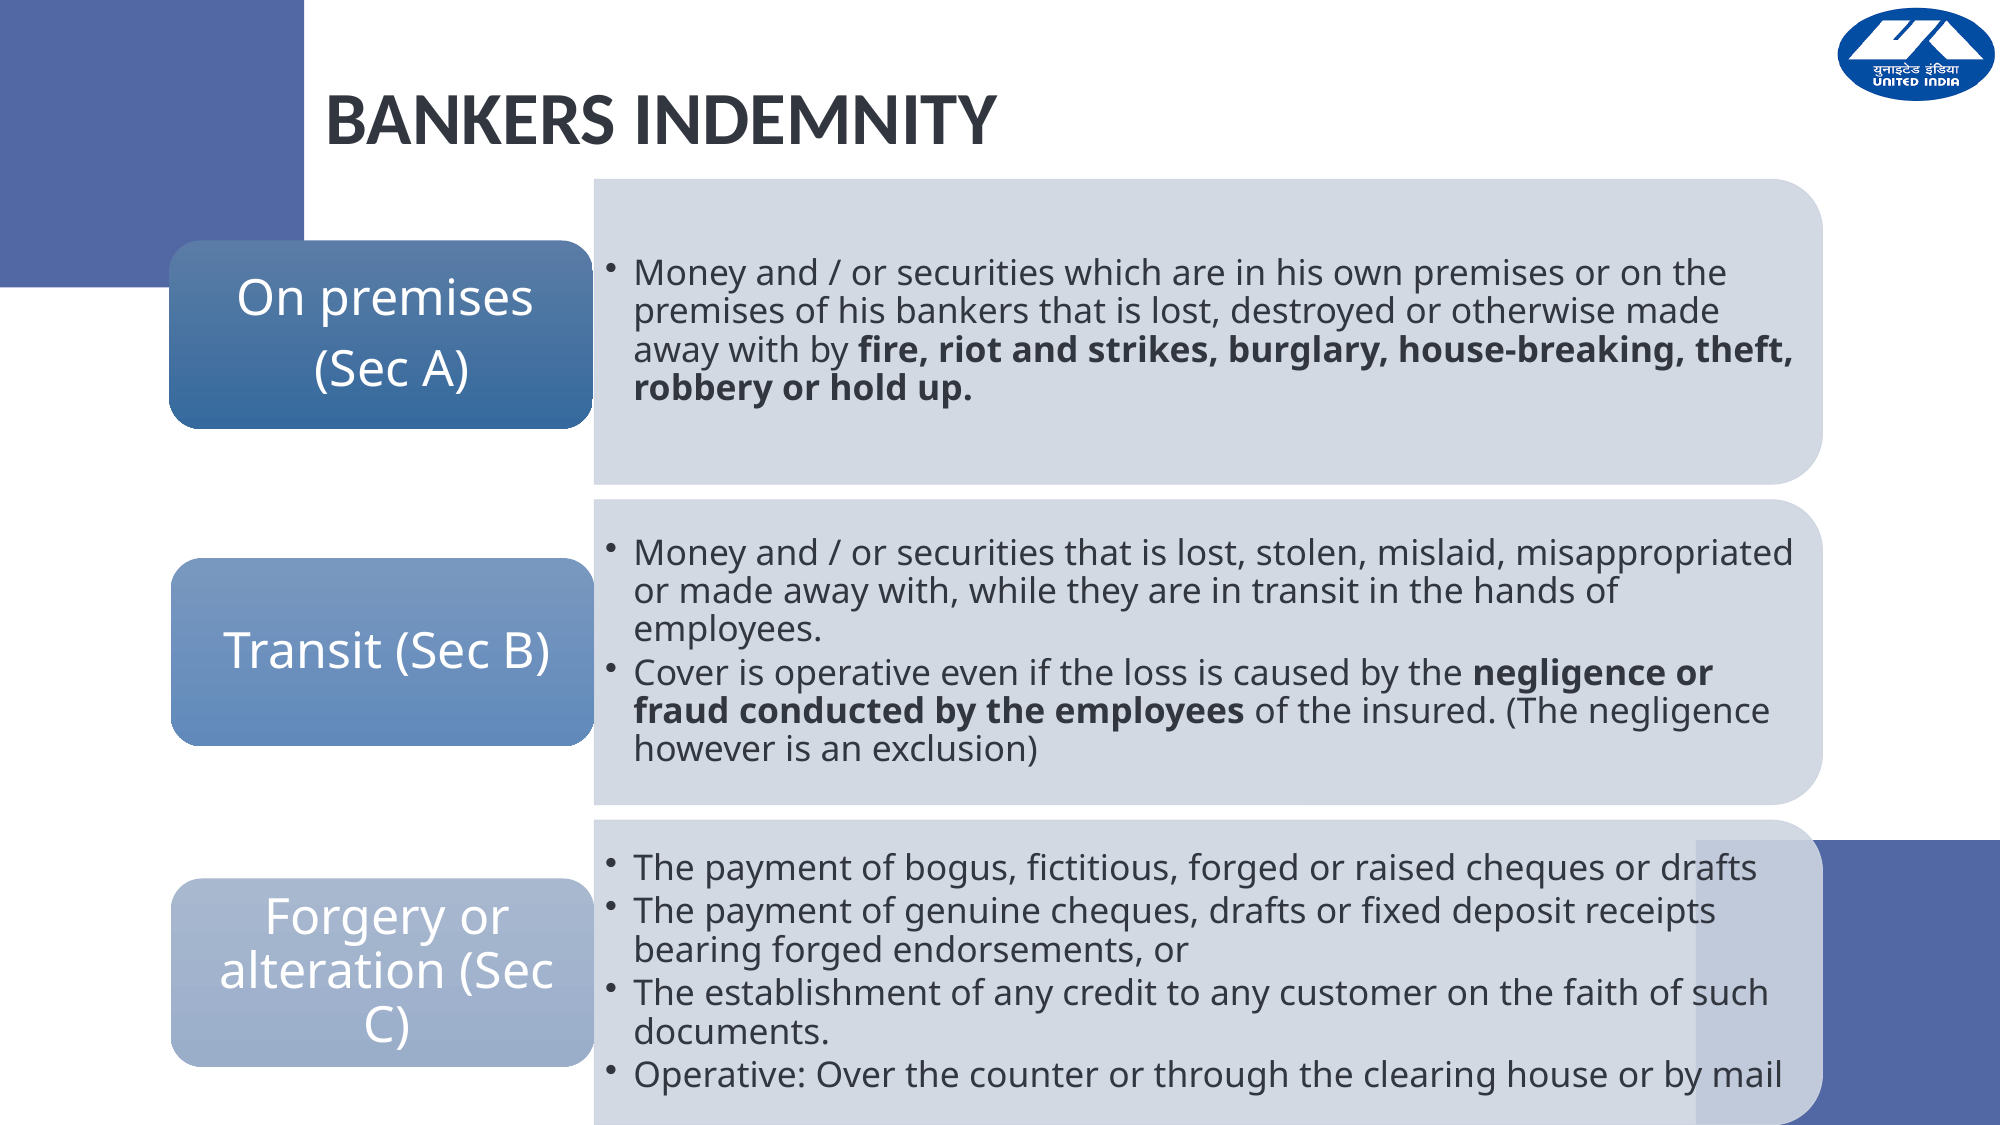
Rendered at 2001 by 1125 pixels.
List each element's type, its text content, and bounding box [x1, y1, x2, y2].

text_box BANKERS INDEMNITY [310, 72, 1545, 179]
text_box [105, 179, 1888, 1125]
picture [1832, 3, 2000, 104]
